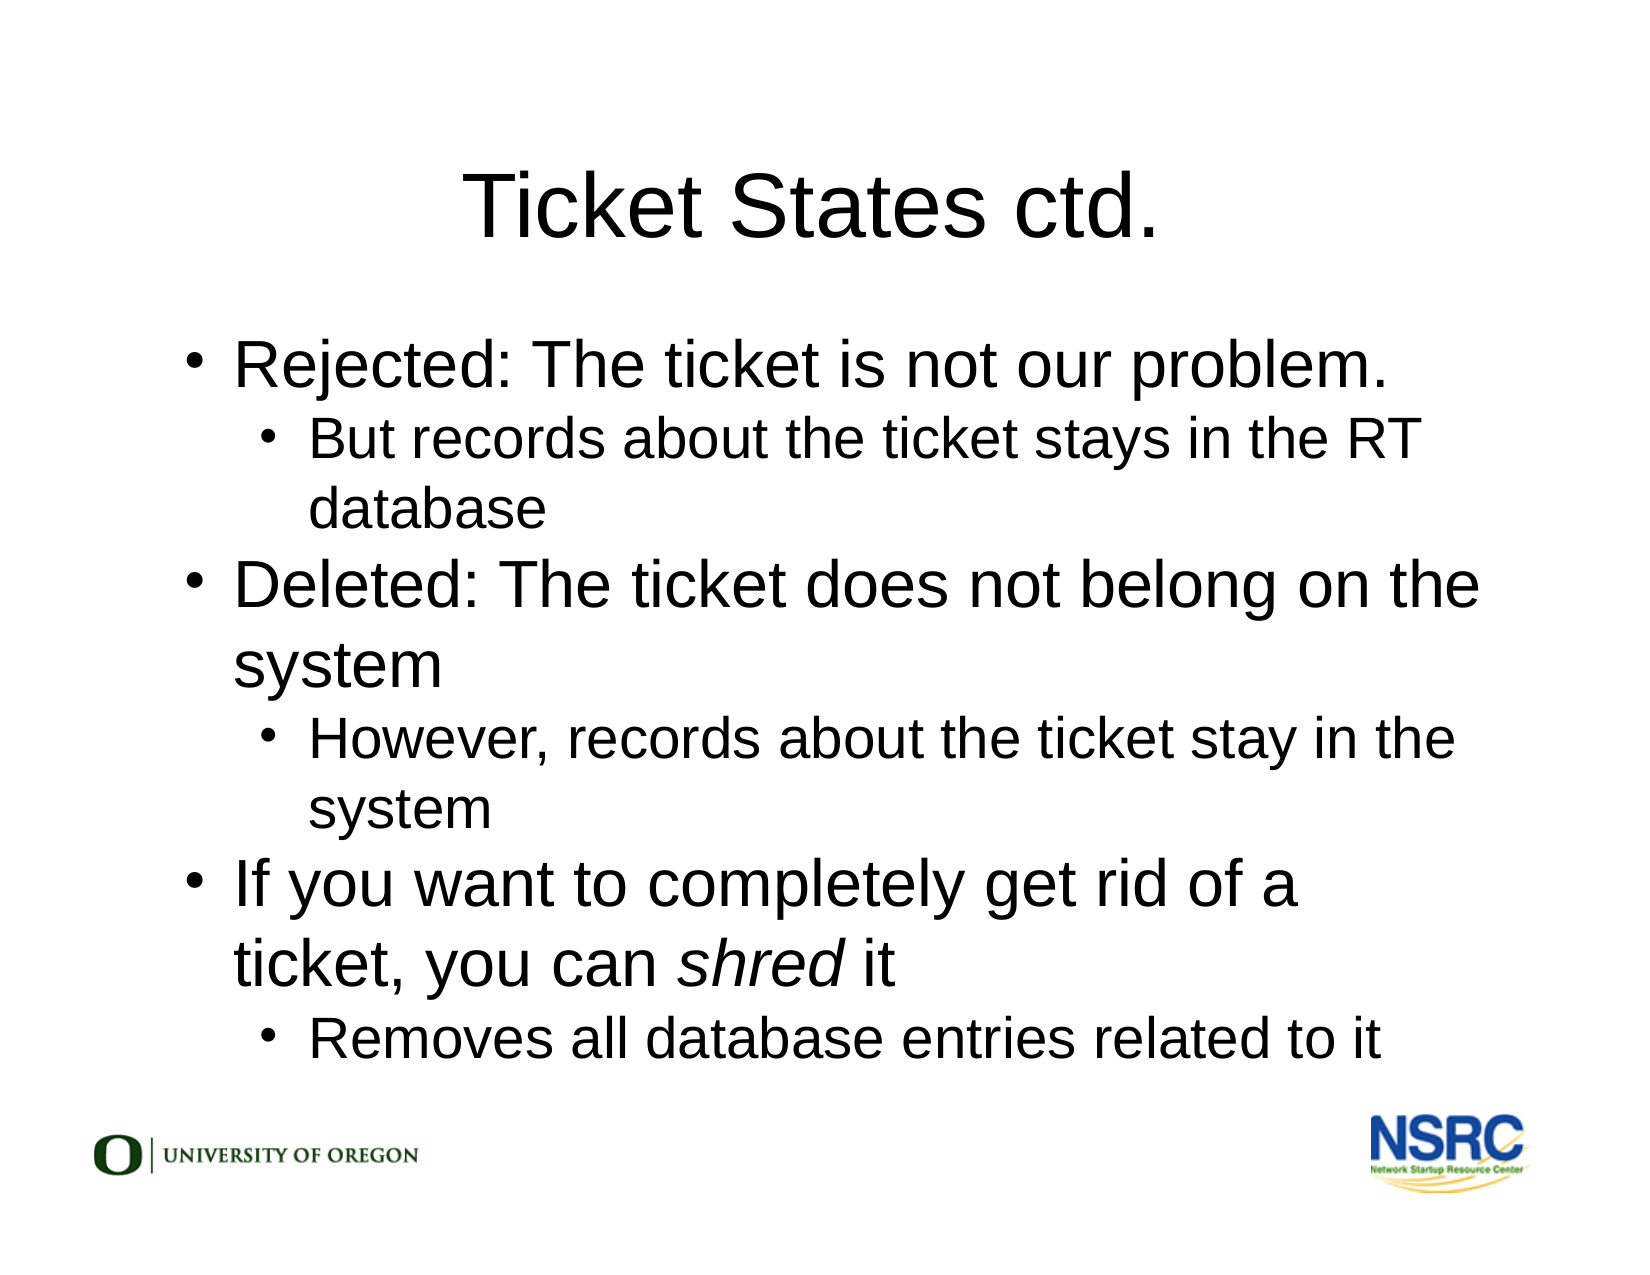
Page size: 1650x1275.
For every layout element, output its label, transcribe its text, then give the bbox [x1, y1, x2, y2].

picture [1371, 1114, 1532, 1193]
picture [92, 1133, 420, 1177]
text_box Ticket States ctd. [133, 104, 1491, 298]
text_box Rejected: The ticket is not our problem. But records about the ticket stays in the RT database Deleted: The ticket does not belong on the system However, records about the ticket stay in the system If you want to completely get rid of a ticket, you can shred it Removes all database entries related to it [168, 317, 1506, 1083]
